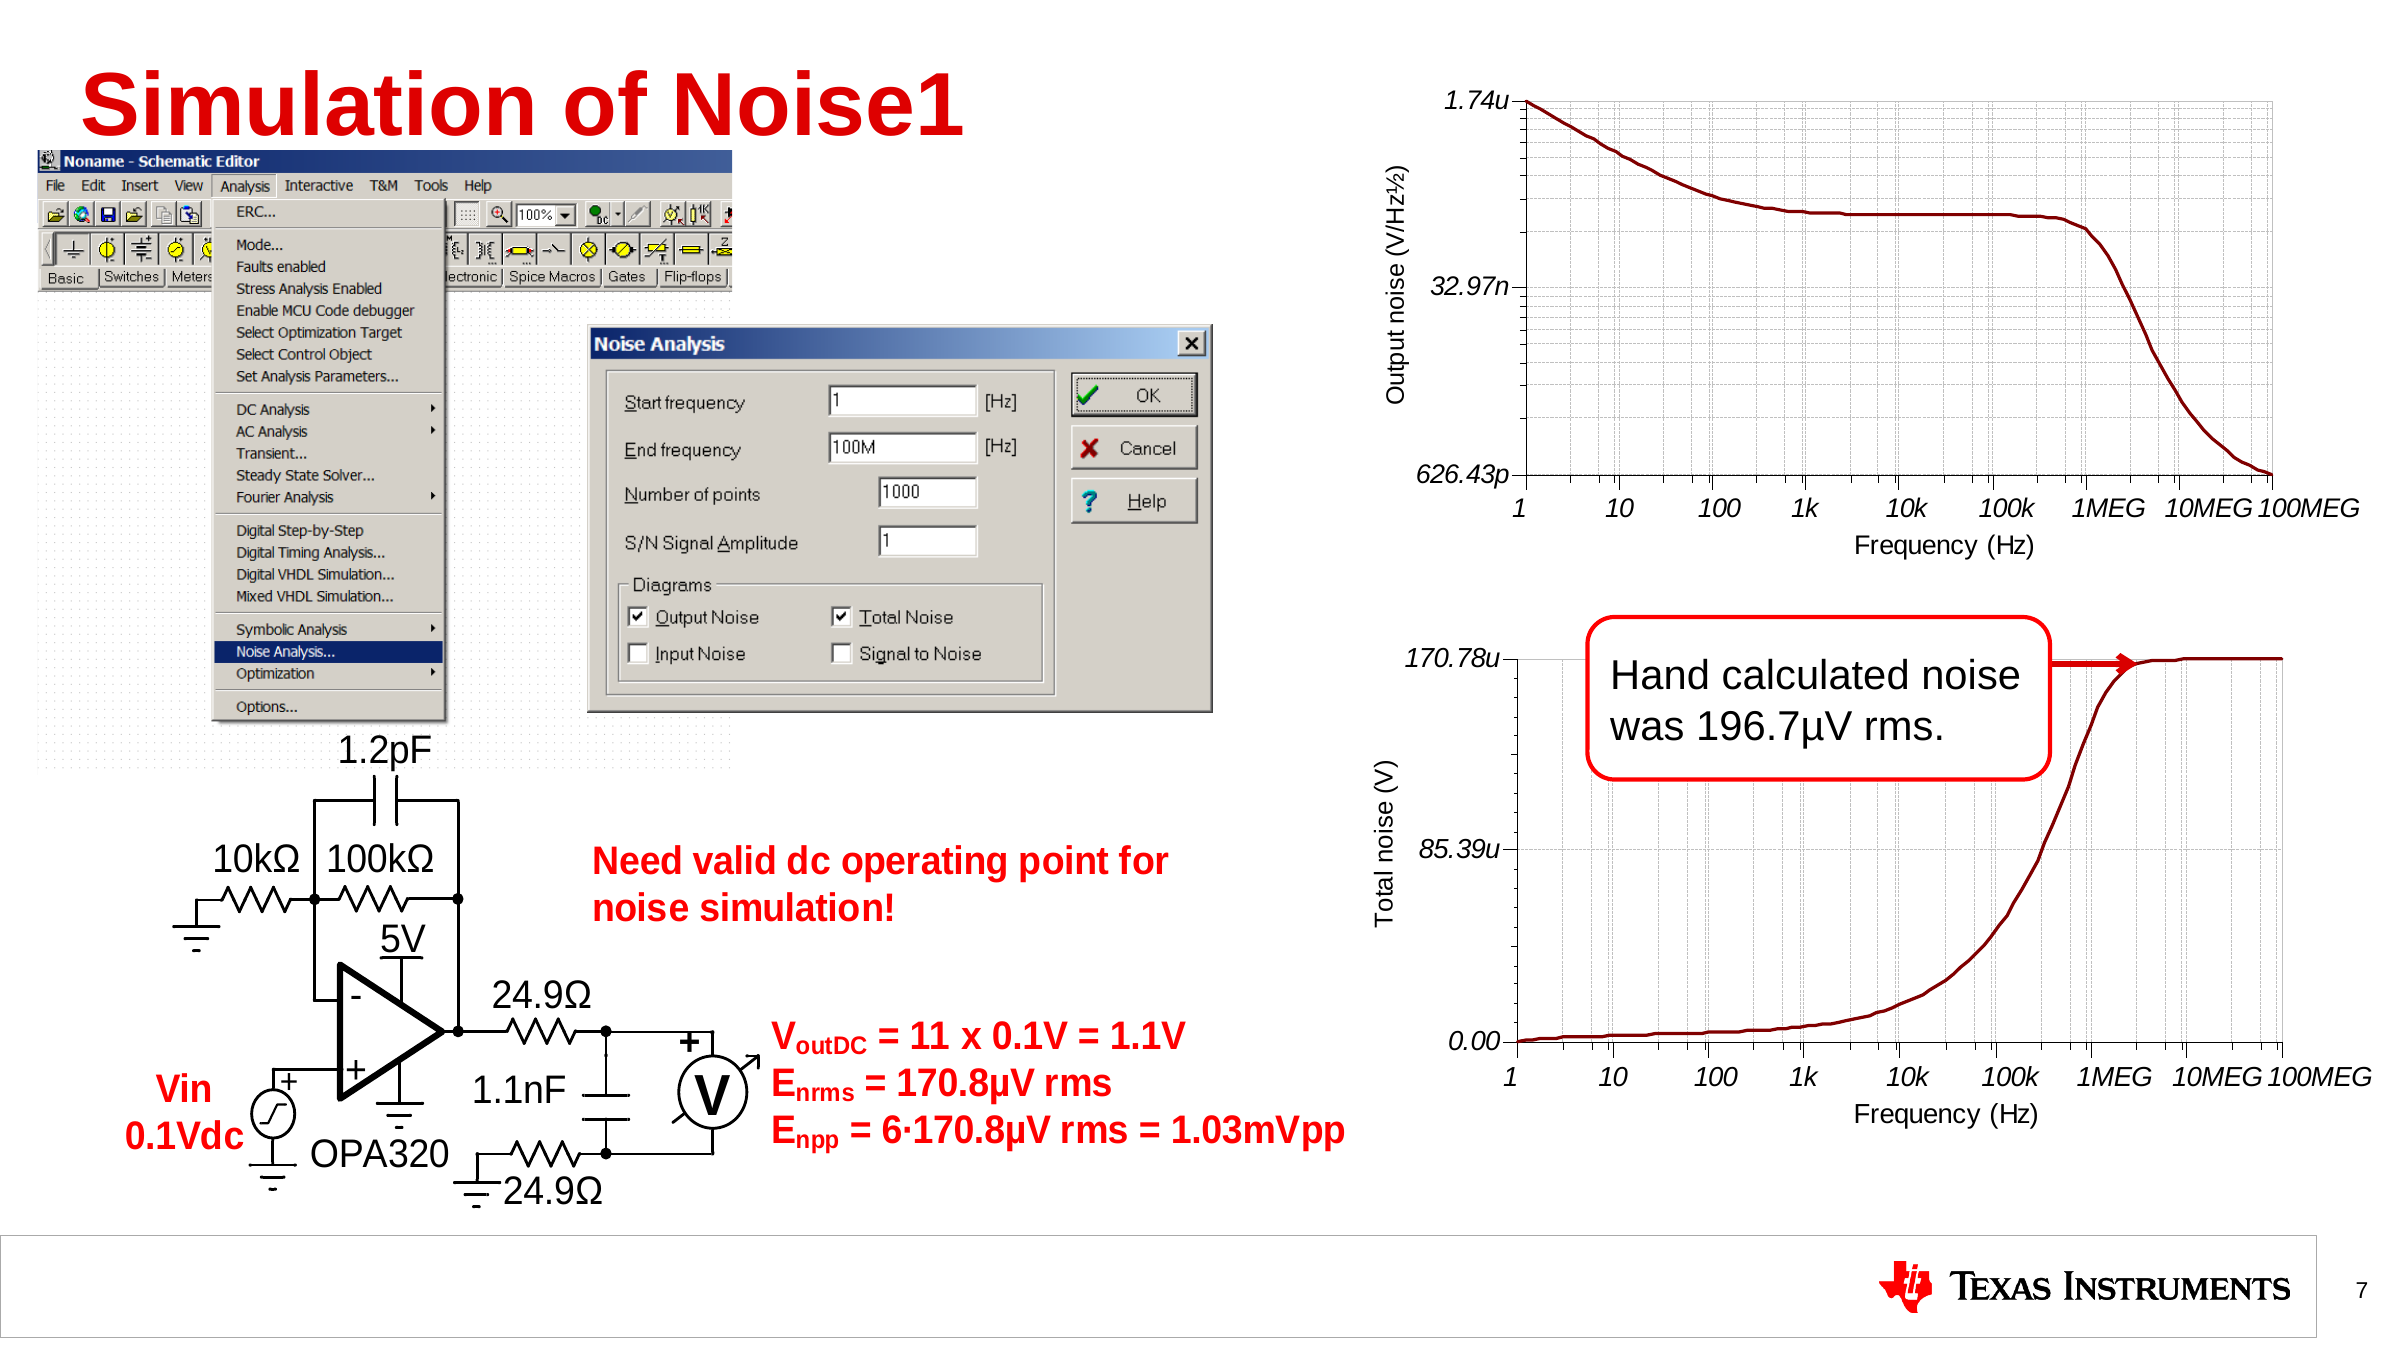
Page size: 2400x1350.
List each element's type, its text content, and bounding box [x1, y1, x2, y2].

title Simulation of Noise1 [60, 27, 2282, 189]
slide_number 7 [1828, 1265, 2389, 1307]
picture [1374, 69, 2366, 581]
text_box Hand calculated noise was 196.7µV rms. [1593, 614, 2044, 624]
picture [1879, 1261, 2290, 1265]
picture [1879, 1307, 2290, 1313]
picture [37, 149, 1213, 775]
picture [1362, 626, 2378, 1151]
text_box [74, 724, 1355, 1218]
